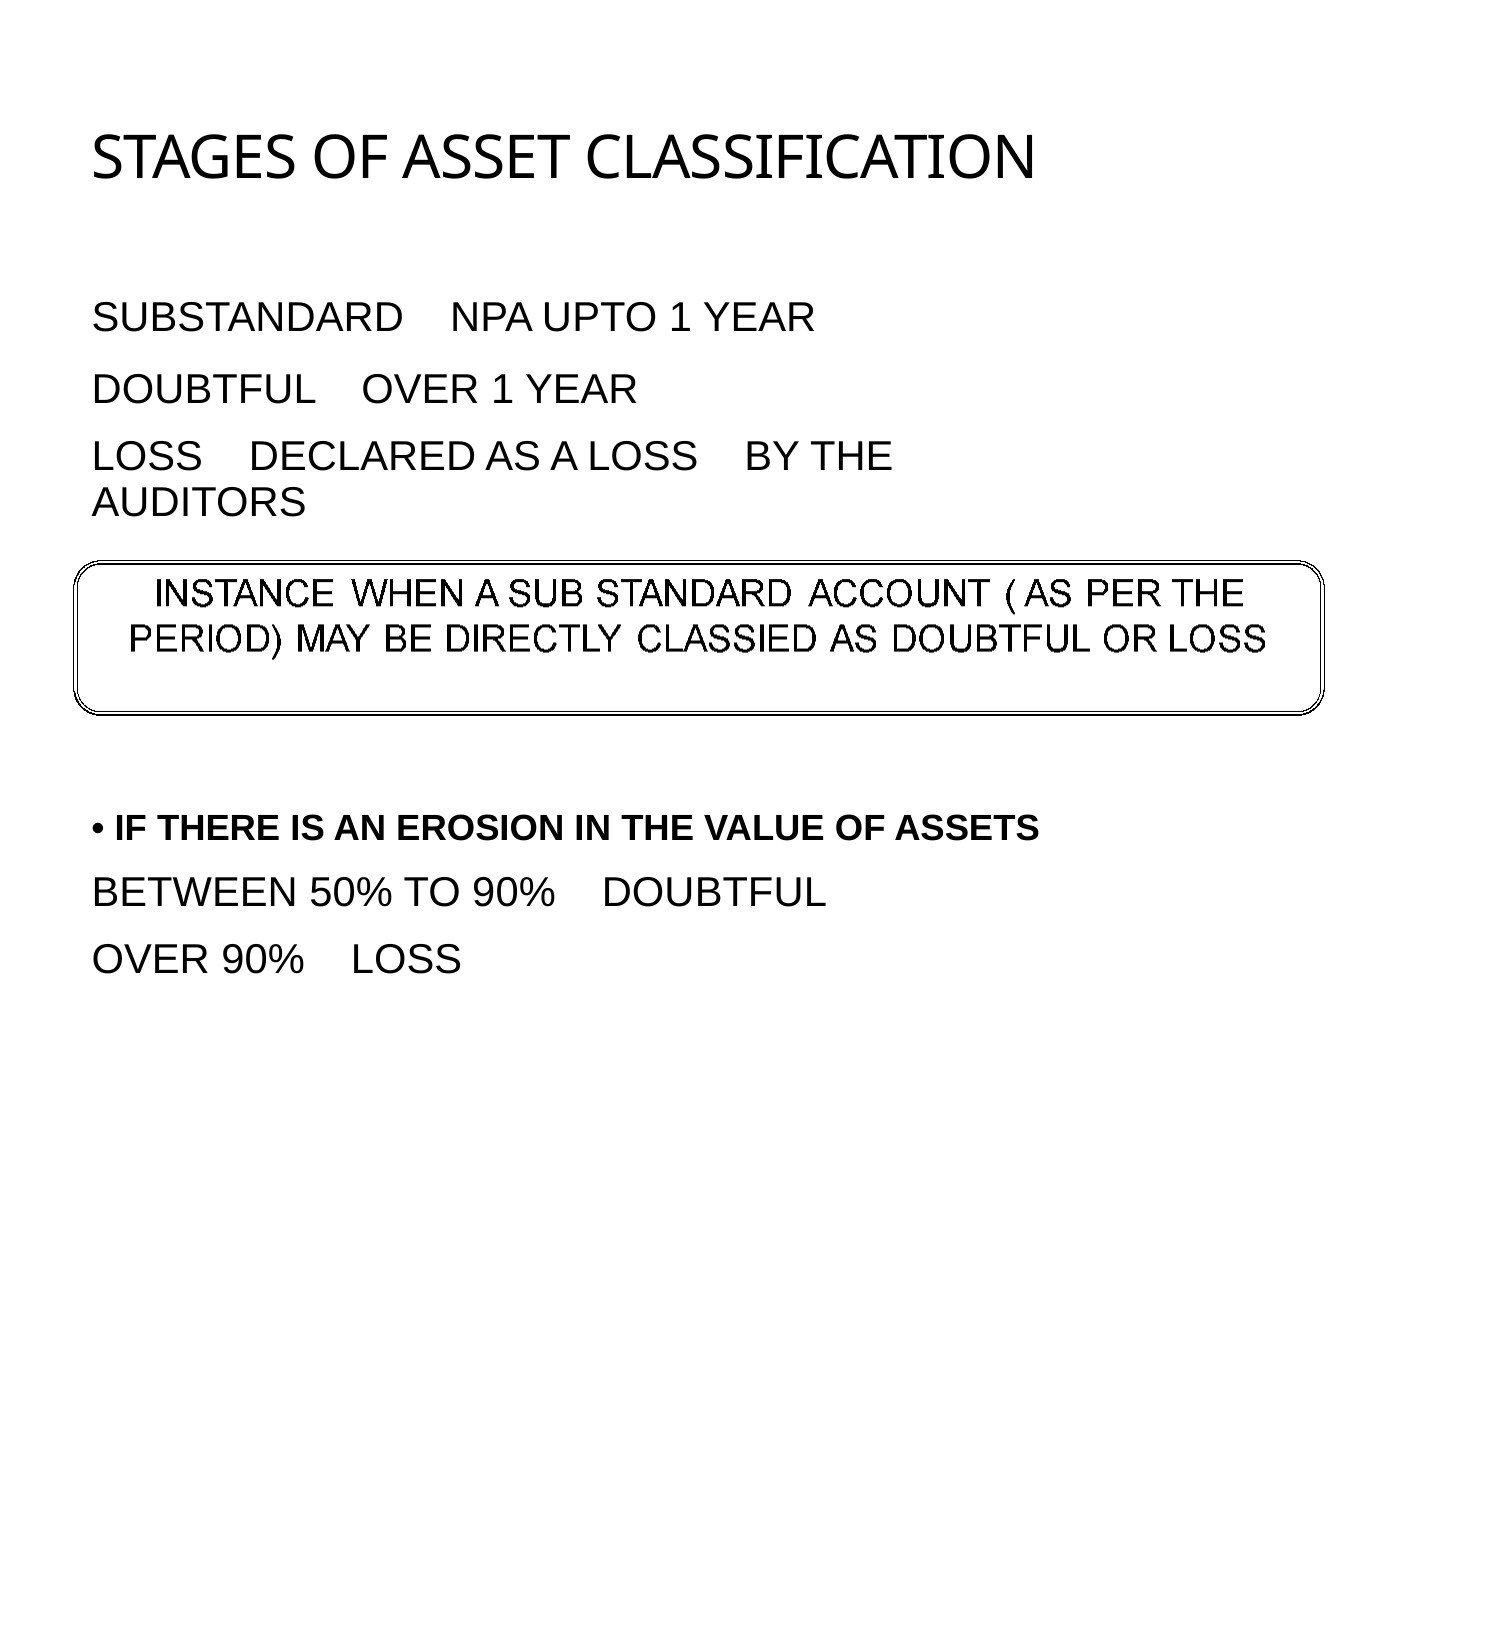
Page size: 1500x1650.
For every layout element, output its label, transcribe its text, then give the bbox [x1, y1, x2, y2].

text_box STAGES OF ASSET CLASSIFICATION [88, 118, 1173, 166]
text_box SUBSTANDARD NPA UPTO 1 YEAR DOUBTFUL OVER 1 YEAR LOSS DECLARED AS A LOSS BY THE AUDITORS [81, 289, 1235, 506]
picture [73, 560, 1326, 716]
text_box • IF THERE IS AN EROSION IN THE VALUE OF ASSETS BETWEEN 50% TO 90% DOUBTFUL OVER 90% LOSS [83, 780, 1247, 952]
